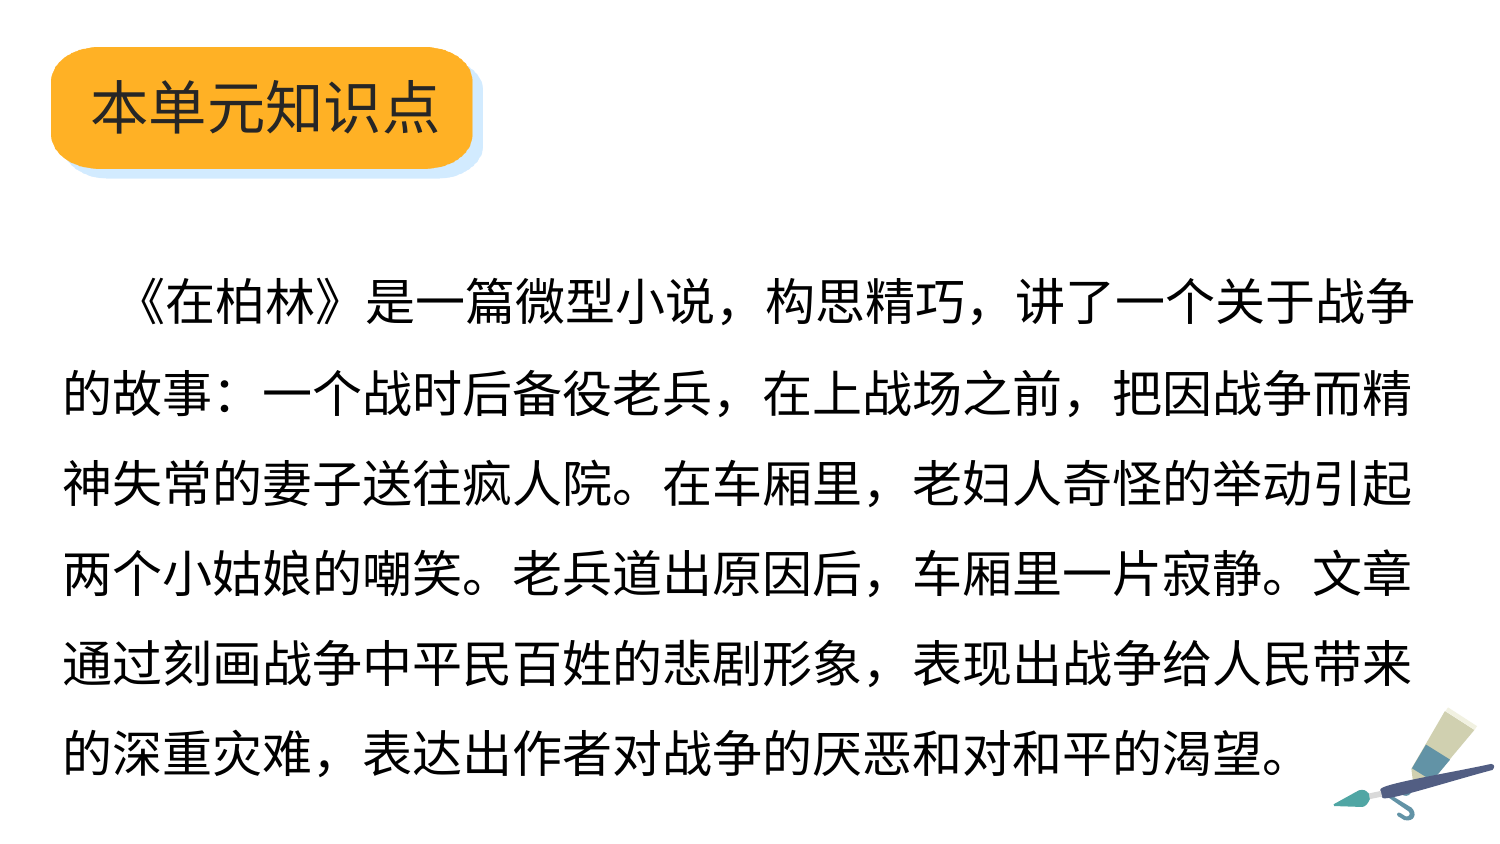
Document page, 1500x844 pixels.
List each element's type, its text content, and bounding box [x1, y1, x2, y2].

text_box 《在柏林》是一篇微型小说，构思精巧，讲了一个关于战争的故事：一个战时后备役老兵，在上战场之前，把因战争而精神失常的妻子送往疯人院。在车厢里，老妇人奇怪的举动引起两个小姑娘的嘲笑。老兵道出原因后，车厢里一片寂静。文章通过刻画战争中平民百姓的悲剧形象，表现出战争给人民带来的深重灾难，表达出作者对战争的厌恶和对和平的渴望。 [51, 221, 1468, 788]
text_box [1358, 708, 1481, 844]
picture [51, 47, 483, 179]
